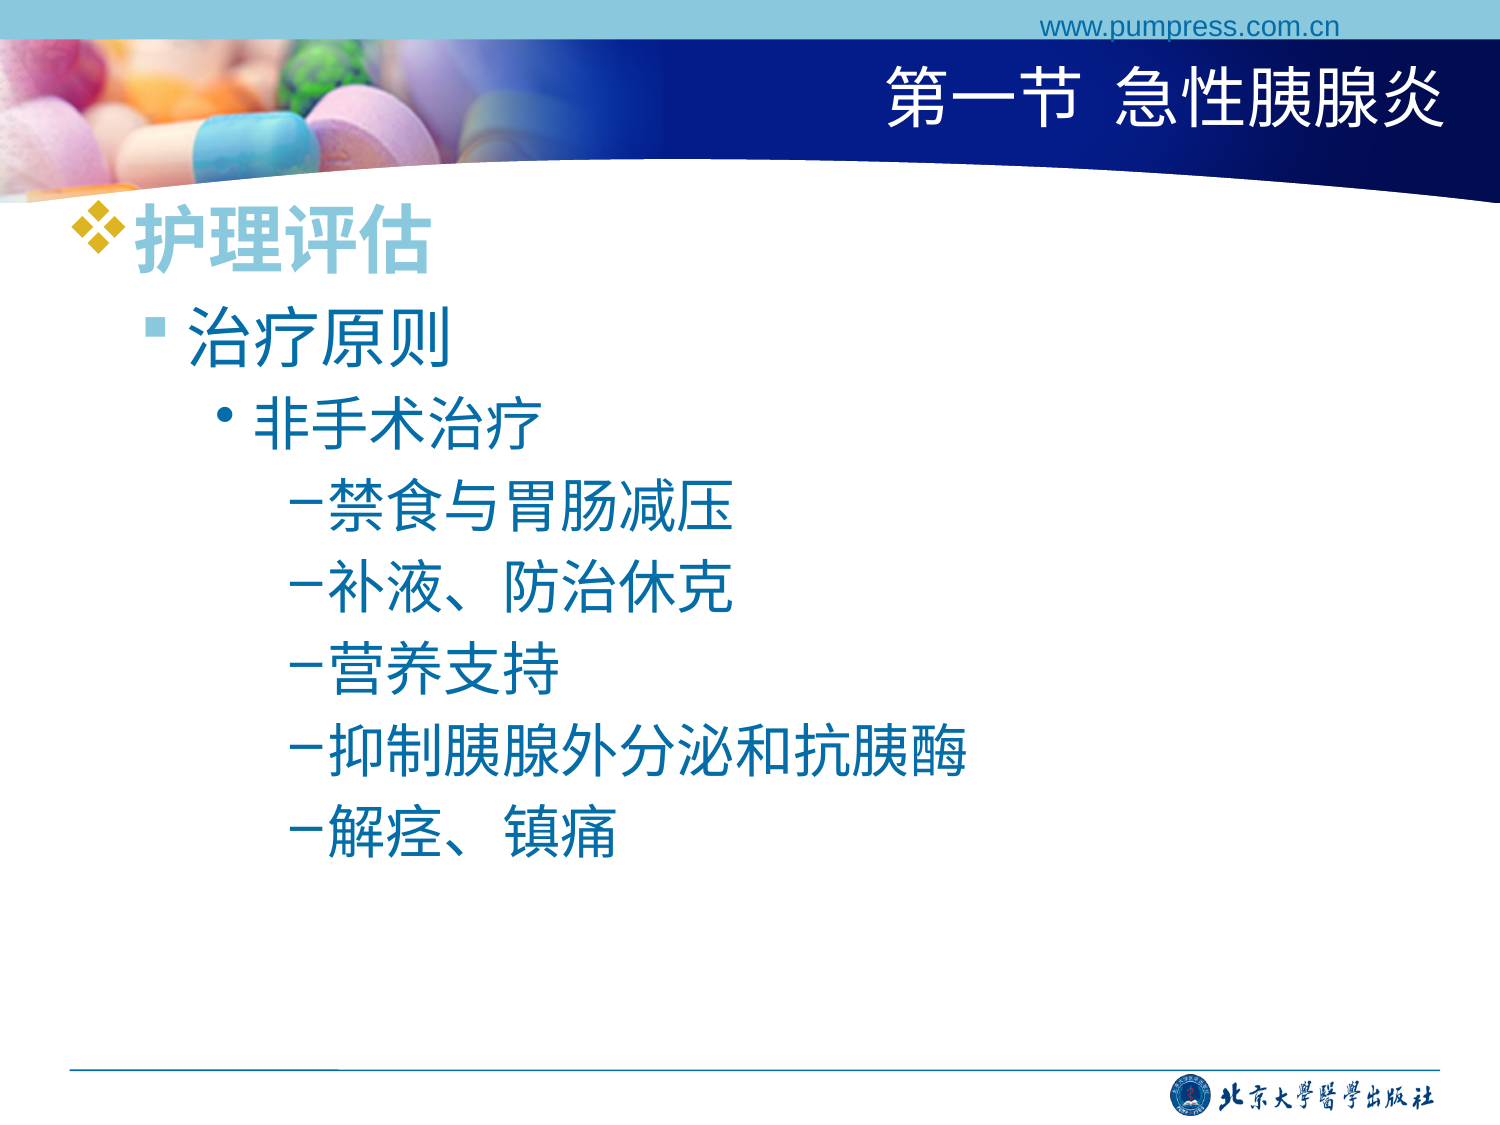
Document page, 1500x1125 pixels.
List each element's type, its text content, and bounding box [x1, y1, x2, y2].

picture [1170, 1074, 1436, 1118]
title 第一节 急性胰腺炎 [137, 49, 1463, 143]
picture [0, 40, 1500, 203]
list 护理评估 治疗原则 非手术治疗 禁食与胃肠减压 补液、防治休克 营养支持 抑制胰腺外分泌和抗胰酶 解痉、镇痛 [49, 184, 1463, 985]
slide_number www.pumpress.com.cn [1025, 0, 1463, 38]
